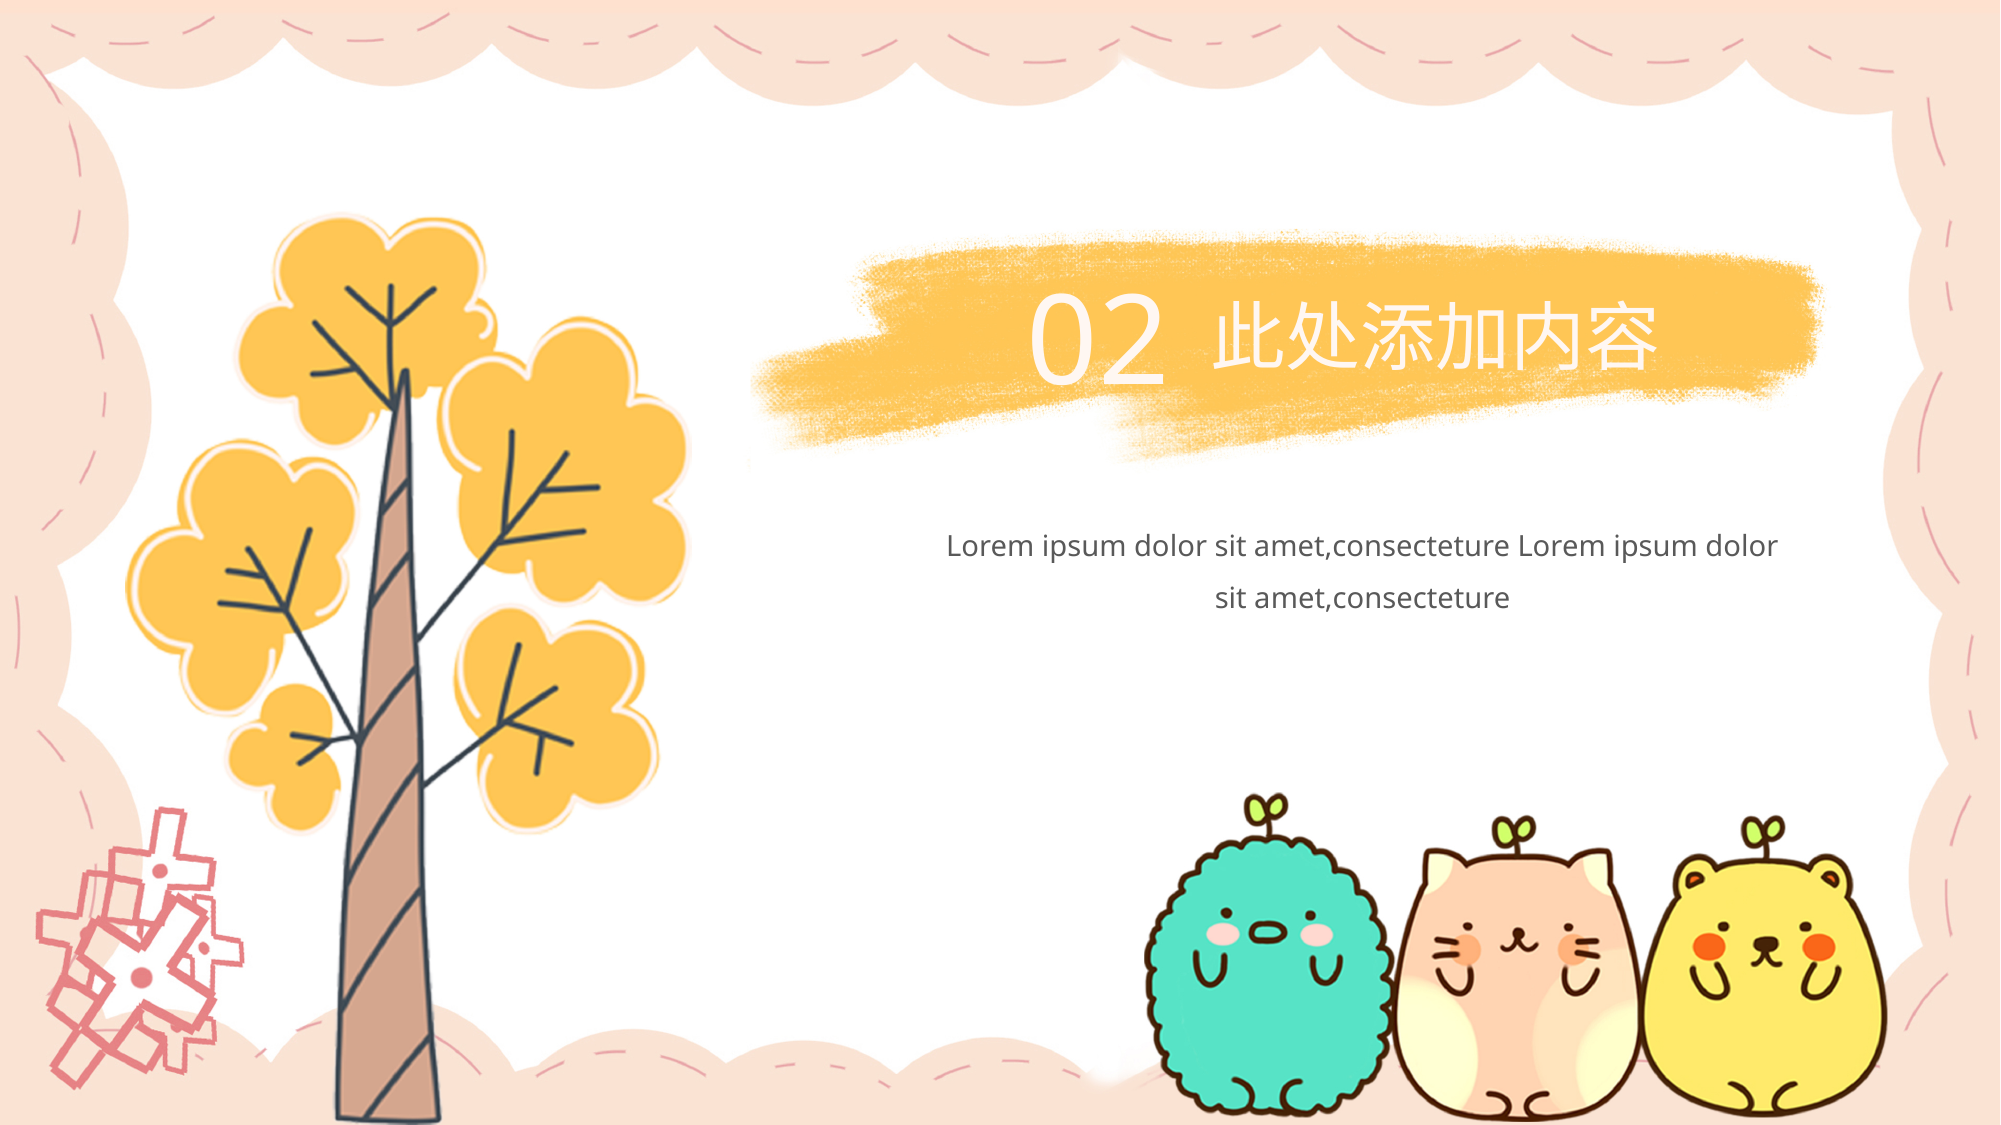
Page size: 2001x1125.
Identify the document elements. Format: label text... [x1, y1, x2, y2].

picture [0, 0, 2001, 1125]
text_box Lorem ipsum dolor sit amet,consecteture Lorem ipsum dolor sit amet,consecteture [919, 501, 1806, 622]
text_box 此处添加内容 [1195, 282, 1676, 387]
text_box 02 [1009, 251, 1187, 417]
